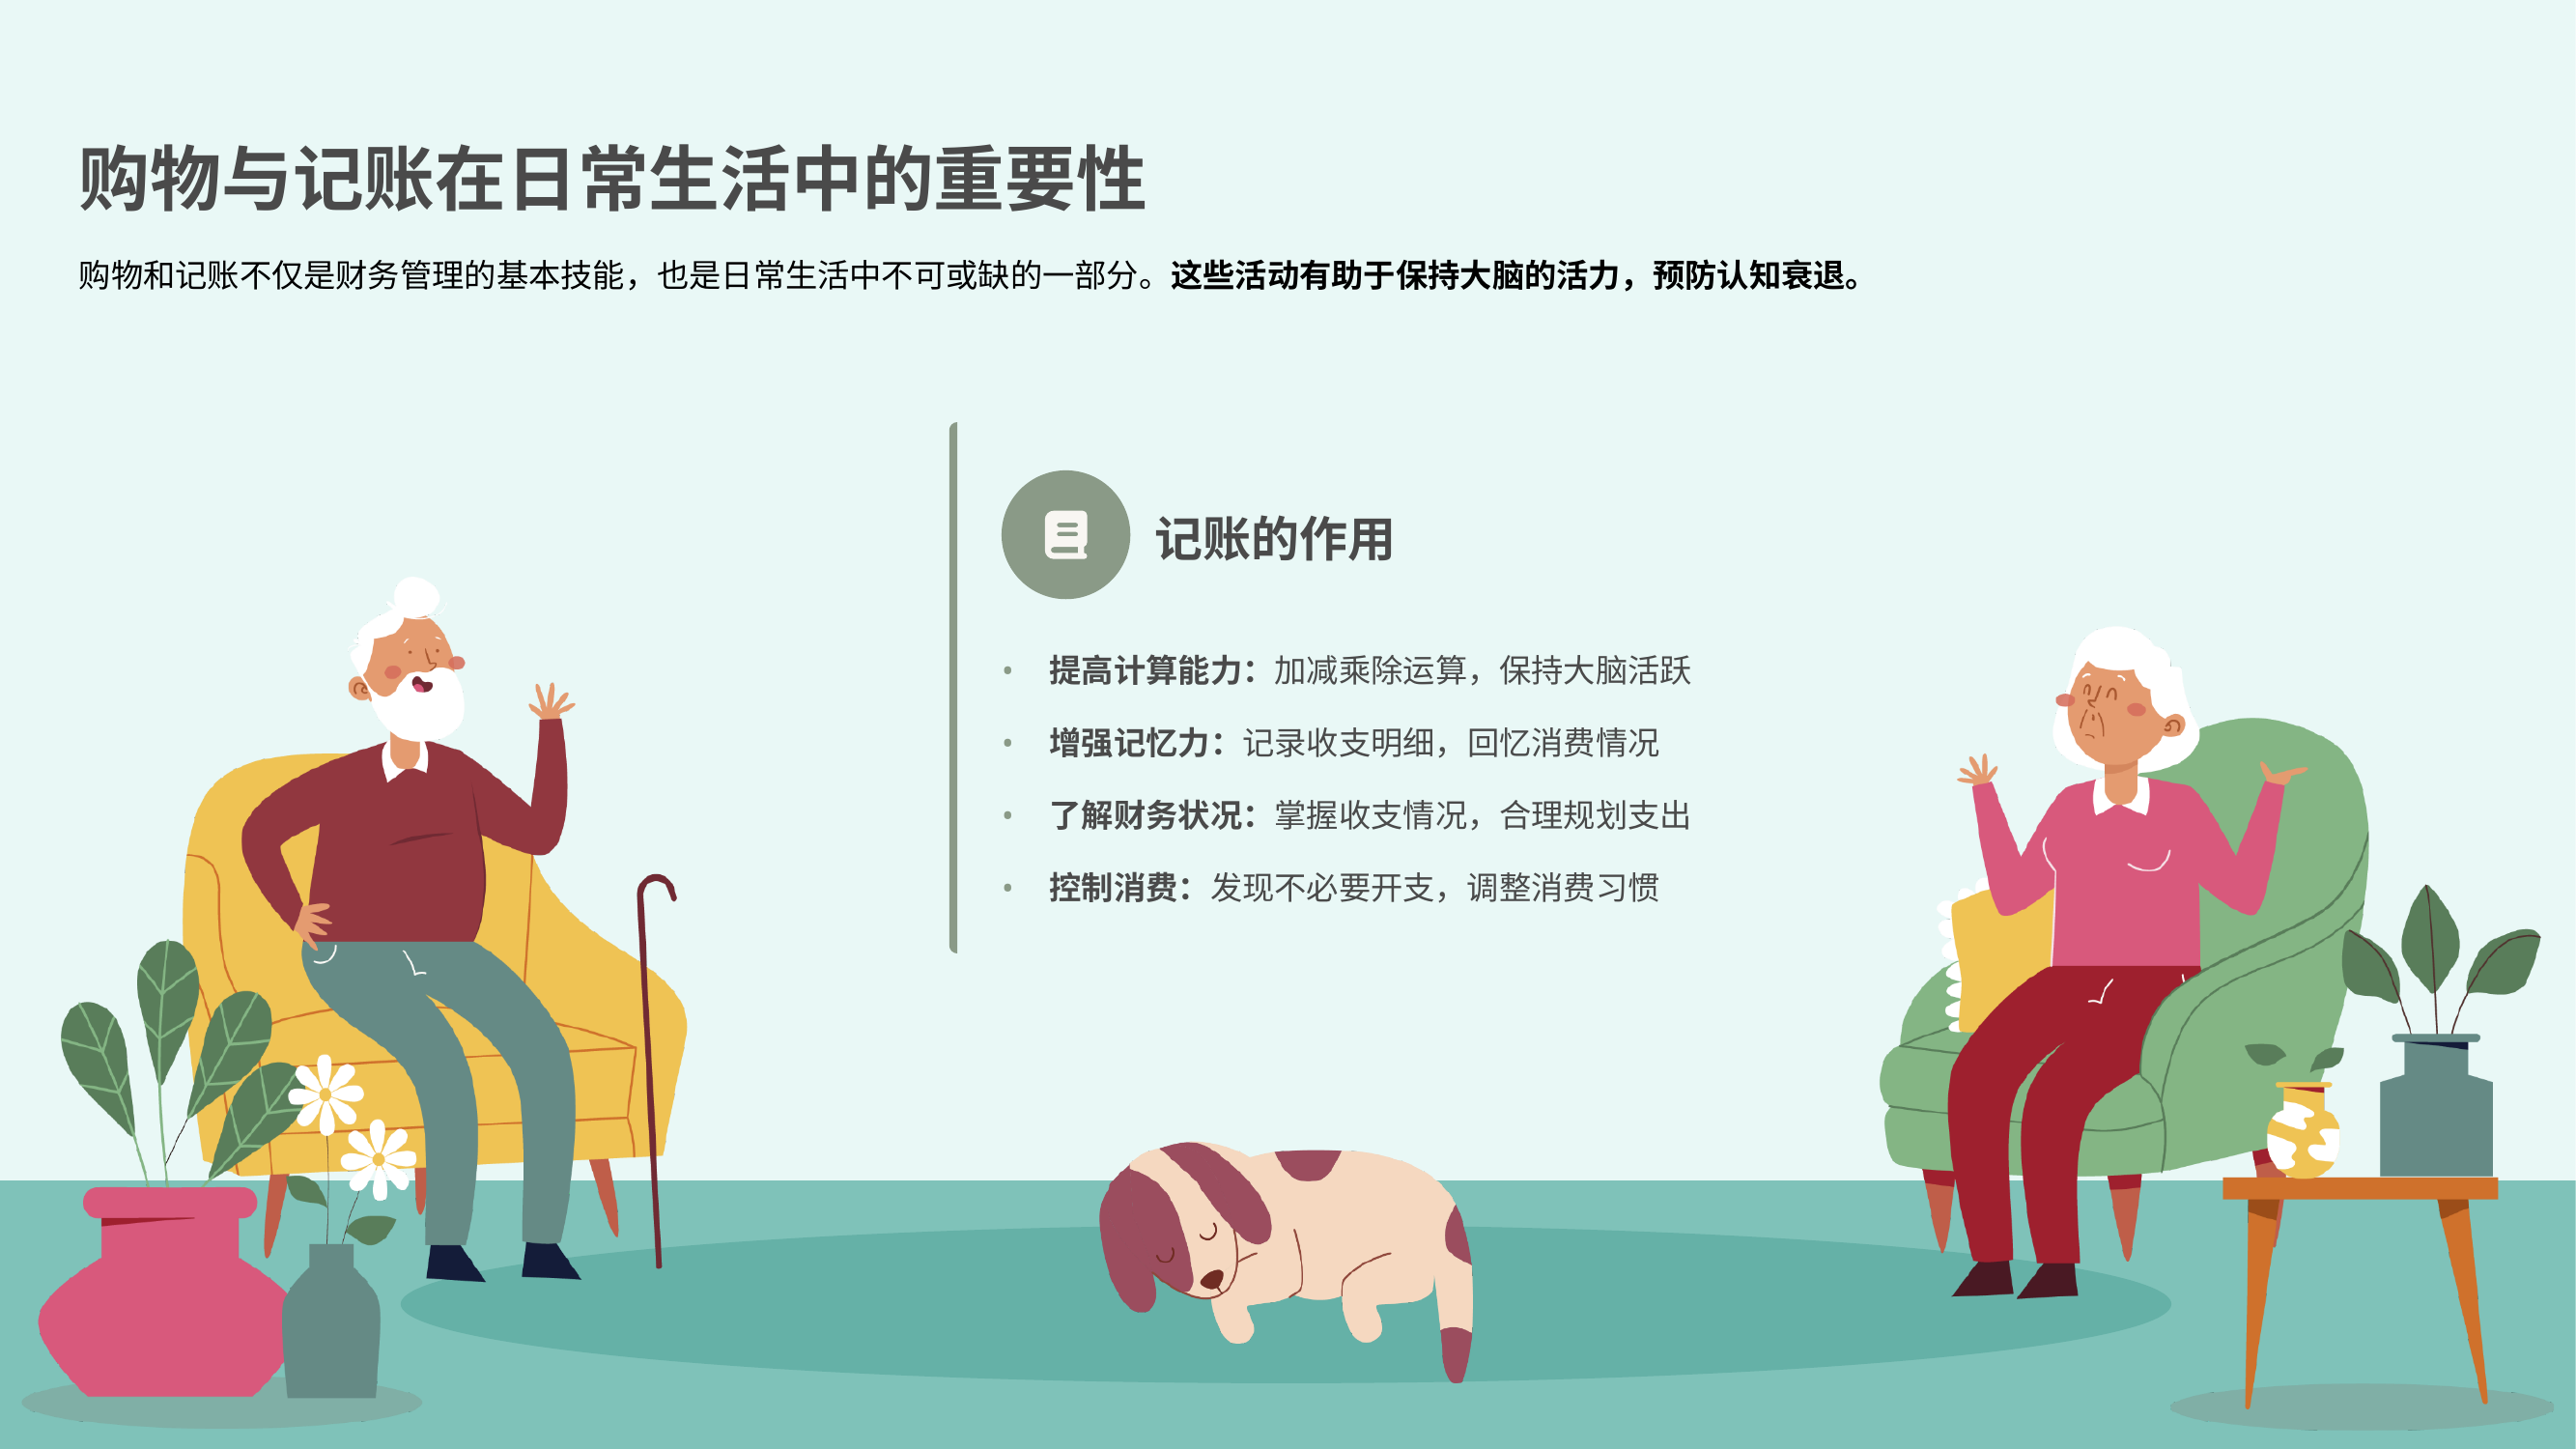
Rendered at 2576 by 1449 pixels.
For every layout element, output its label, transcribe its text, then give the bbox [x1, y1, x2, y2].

text_box • [1002, 857, 1049, 905]
text_box 提高计算能力：加减乘除运算，保持大脑活跃 [1049, 639, 1716, 688]
text_box 控制消费：发现不必要开支，调整消费习惯 [1049, 857, 1683, 905]
text_box • [1002, 784, 1049, 833]
picture [21, 577, 782, 1431]
text_box 了解财务状况：掌握收支情况，合理规划支出 [1049, 784, 1716, 833]
text_box 记账的作用 [1154, 502, 1427, 567]
picture [1793, 611, 2555, 1431]
text_box 购物和记账不仅是财务管理的基本技能，也是日常生活中不可或缺的一部分。这些活动有助于保持大脑的活力，预防认知衰退。 [78, 241, 2430, 294]
text_box [1001, 469, 1131, 600]
text_box [948, 422, 958, 953]
text_box • [1002, 639, 1049, 688]
text_box 购物与记账在日常生活中的重要性 [78, 142, 2533, 222]
picture [1099, 1141, 1473, 1383]
text_box 增强记忆力：记录收支明细，回忆消费情况 [1049, 712, 1684, 760]
text_box [1044, 510, 1088, 559]
text_box • [1002, 712, 1049, 760]
